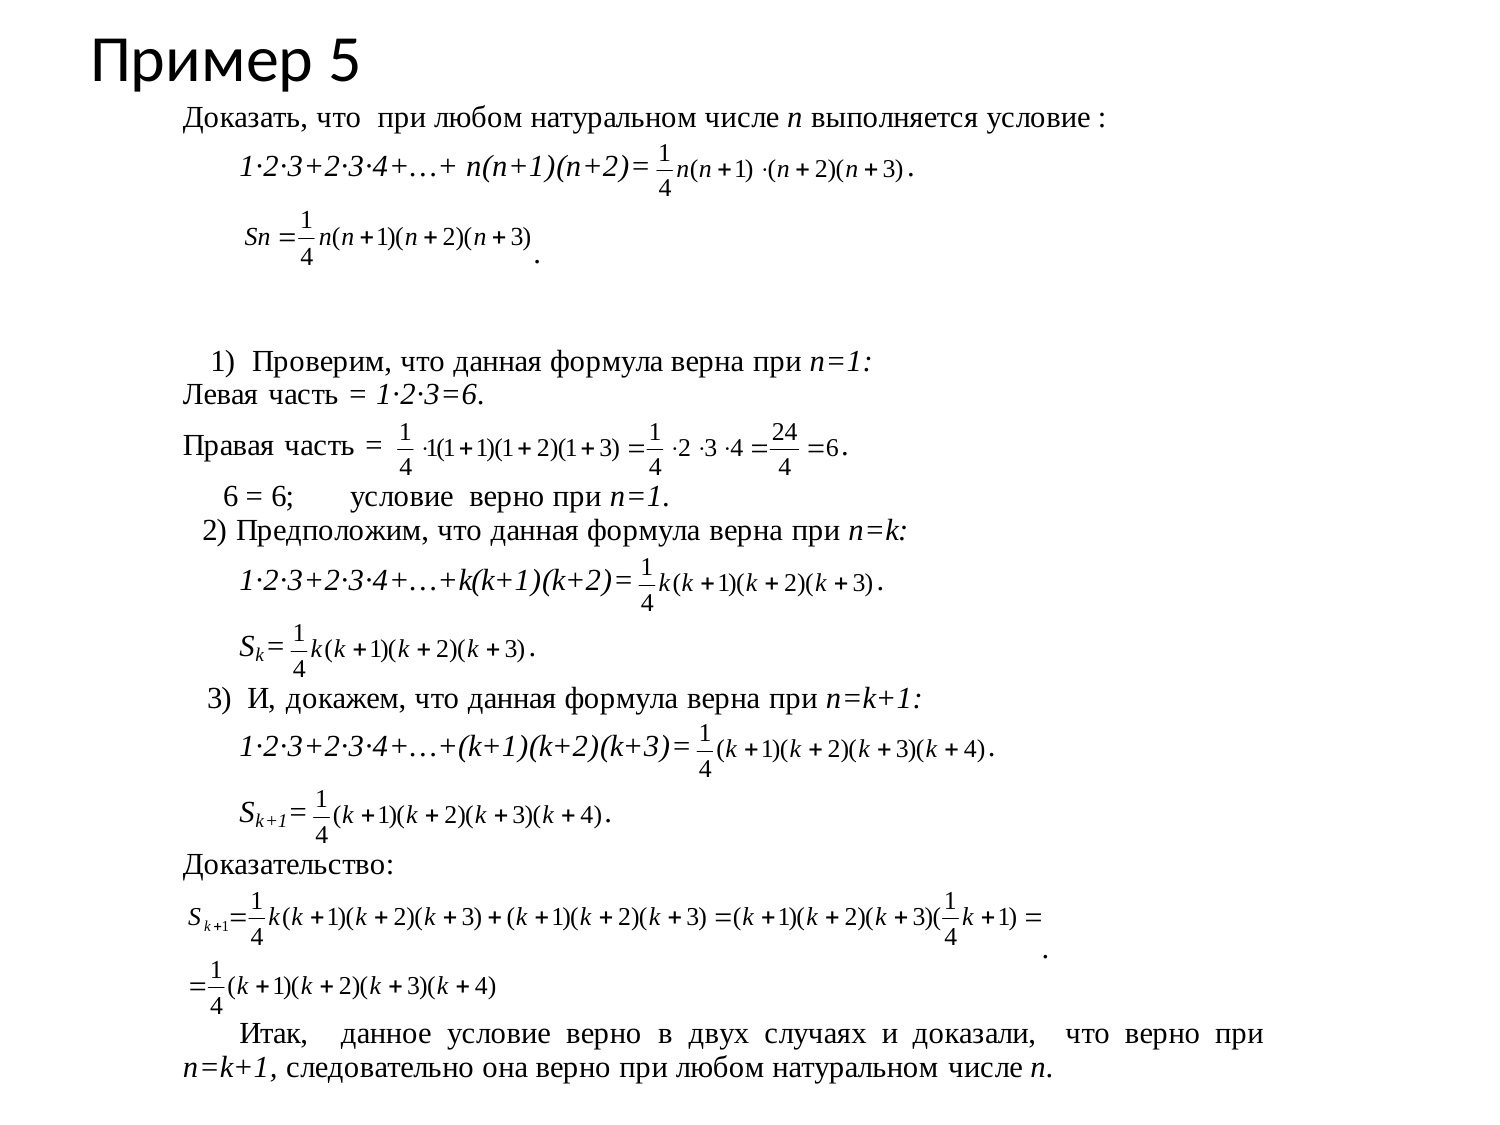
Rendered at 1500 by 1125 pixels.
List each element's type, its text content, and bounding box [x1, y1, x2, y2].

title Пример 5 [75, 7, 1425, 102]
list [182, 101, 1264, 1087]
